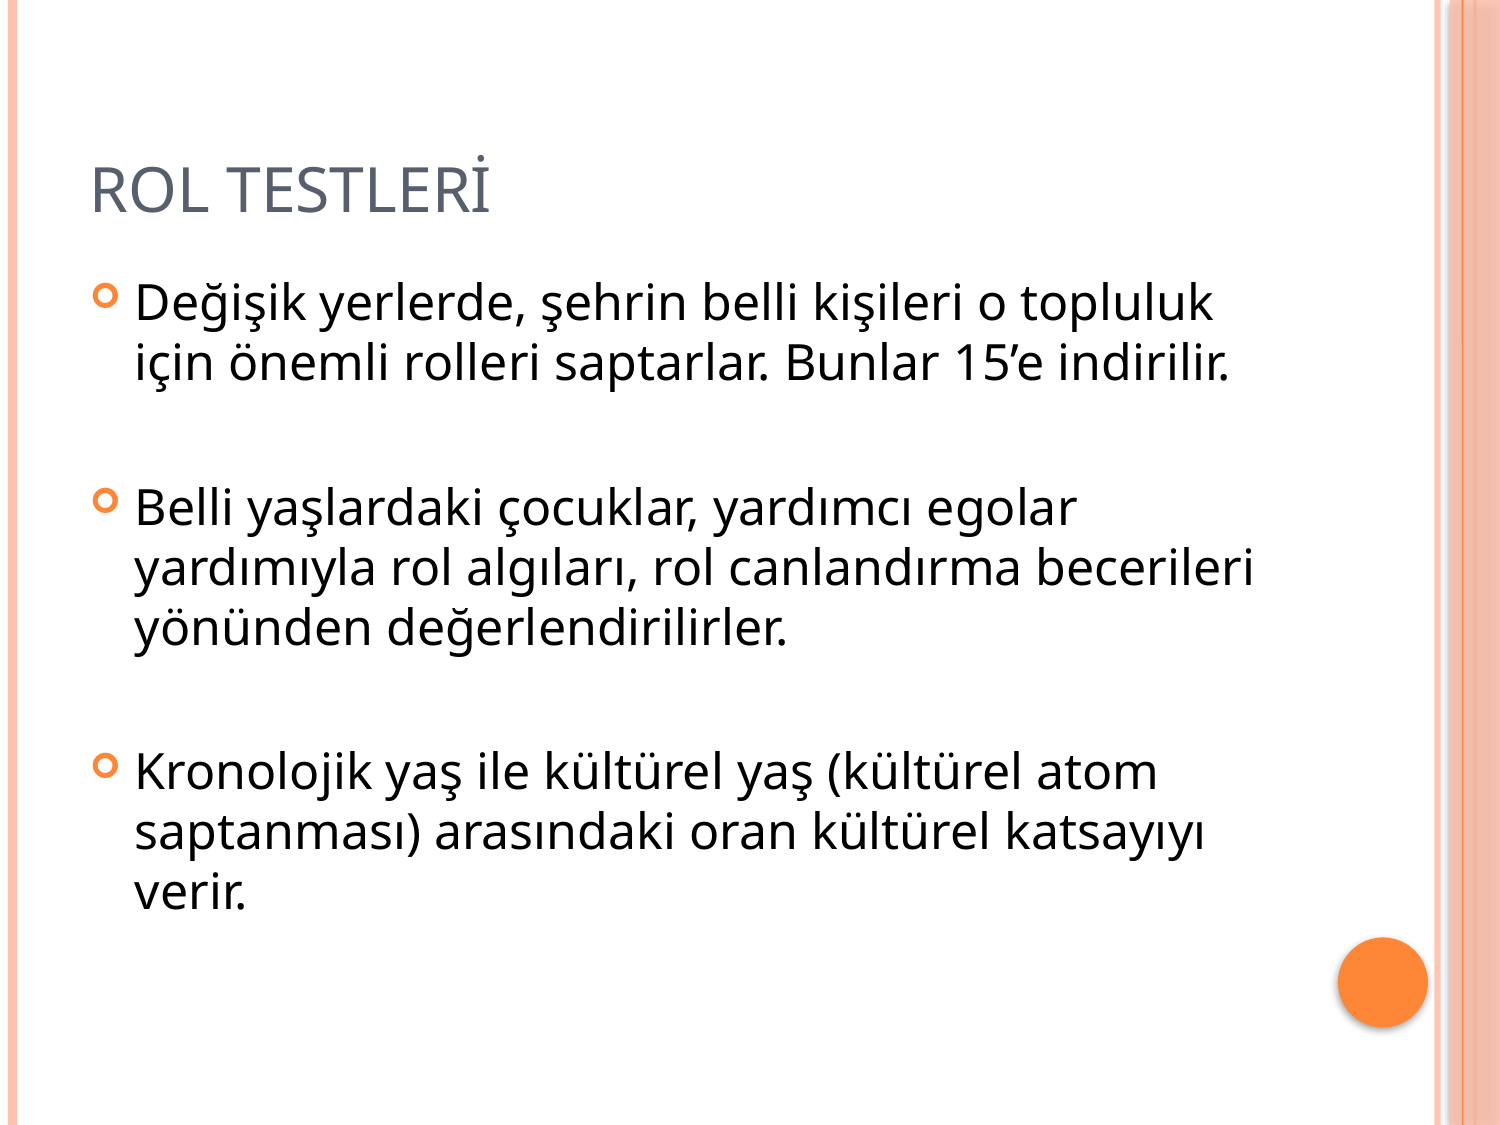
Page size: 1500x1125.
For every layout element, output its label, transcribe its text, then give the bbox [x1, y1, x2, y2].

title Rol testleri [75, 45, 1300, 233]
list Değişik yerlerde, şehrin belli kişileri o topluluk için önemli rolleri saptarlar. Bunlar 15’e indirilir. Belli yaşlardaki çocuklar, yardımcı egolar yardımıyla rol algıları, rol canlandırma becerileri yönünden değerlendirilirler. Kronolojik yaş ile kültürel yaş (kültürel atom saptanması) arasındaki oran kültürel katsayıyı verir. [75, 262, 1300, 1062]
